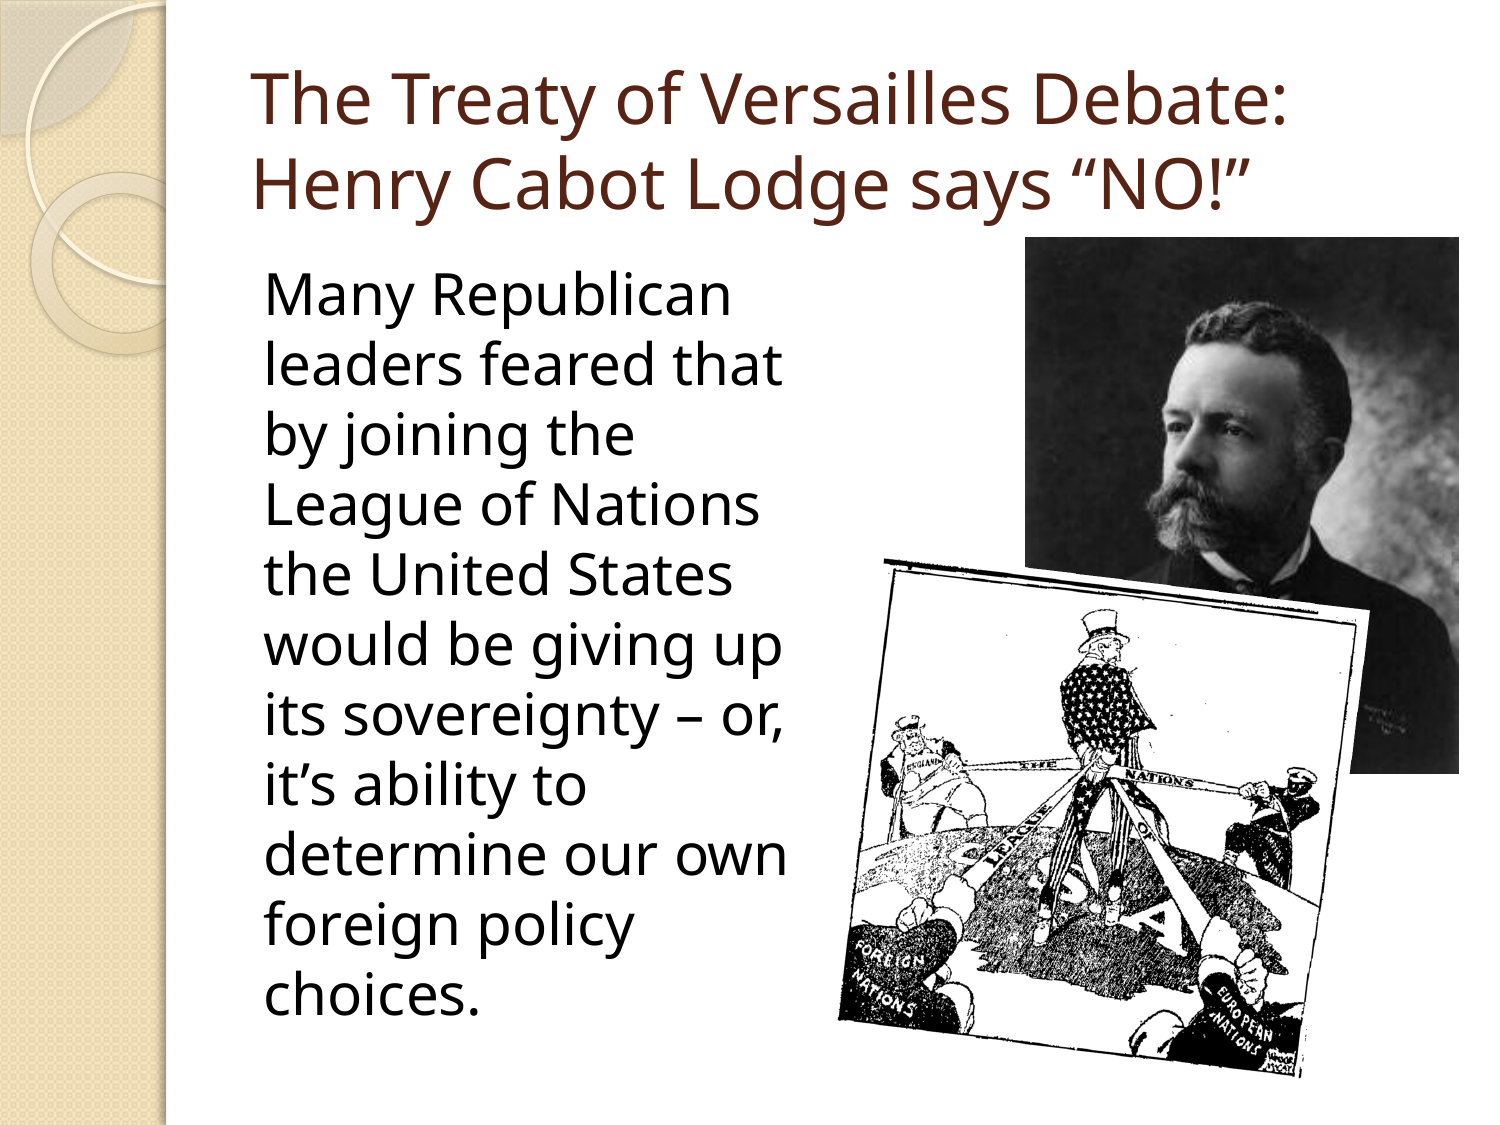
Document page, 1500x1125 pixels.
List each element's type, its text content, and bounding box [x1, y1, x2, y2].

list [1024, 237, 1460, 774]
picture [826, 550, 1349, 1092]
list Many Republican leaders feared that by joining the League of Nations the United States would be giving up its sovereignty – or, it’s ability to determine our own foreign policy choices. [235, 249, 836, 1015]
title The Treaty of Versailles Debate: Henry Cabot Lodge says “NO!” [235, 45, 1466, 233]
